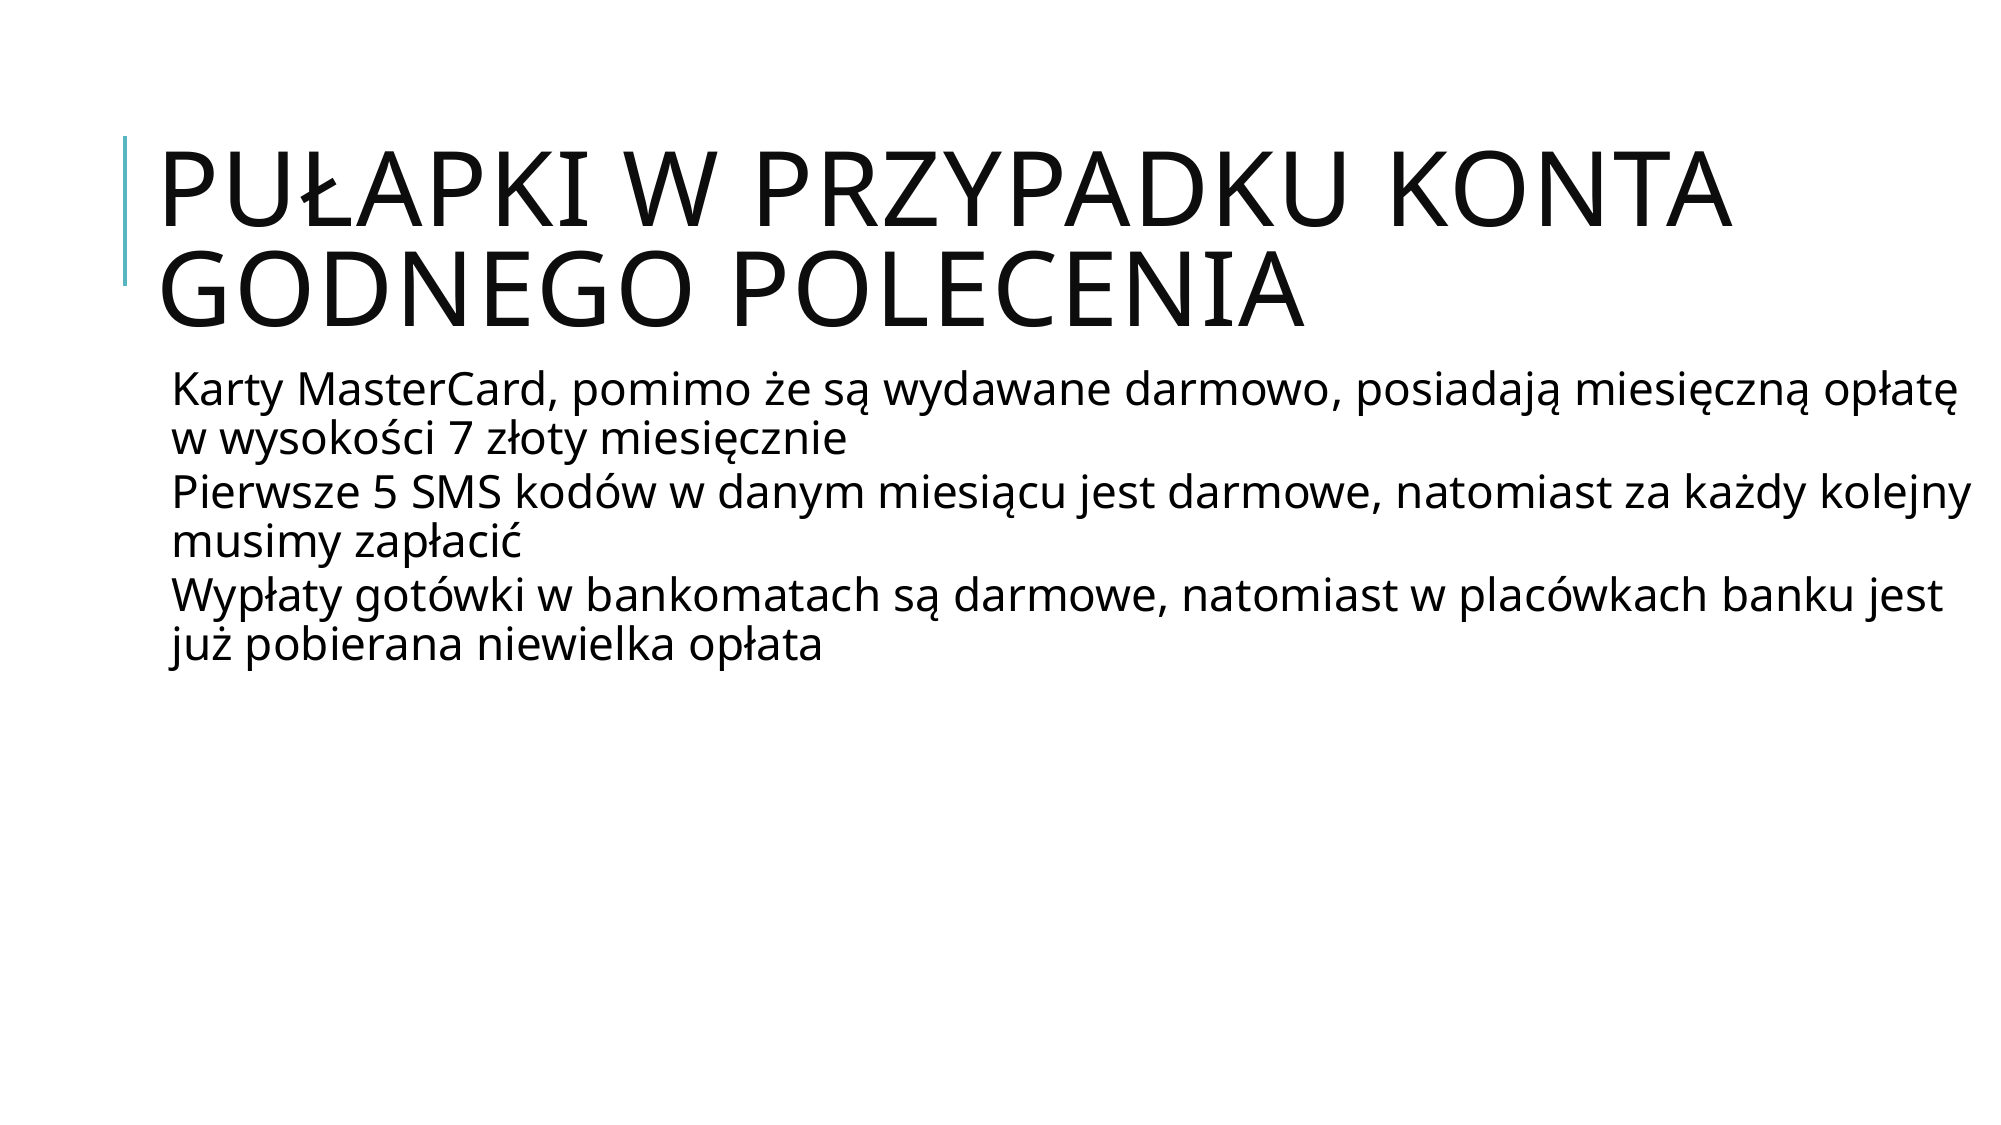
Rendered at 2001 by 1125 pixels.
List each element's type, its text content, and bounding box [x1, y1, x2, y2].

list Karty MasterCard, pomimo że są wydawane darmowo, posiadają miesięczną opłatę w wysokości 7 złoty miesięcznie Pierwsze 5 SMS kodów w danym miesiącu jest darmowe, natomiast za każdy kolejny musimy zapłacić Wypłaty gotówki w bankomatach są darmowe, natomiast w placówkach banku jest już pobierana niewielka opłata [136, 345, 2000, 1093]
title Pułapki w przypadku Konta godnego polecenia [136, 126, 2000, 252]
